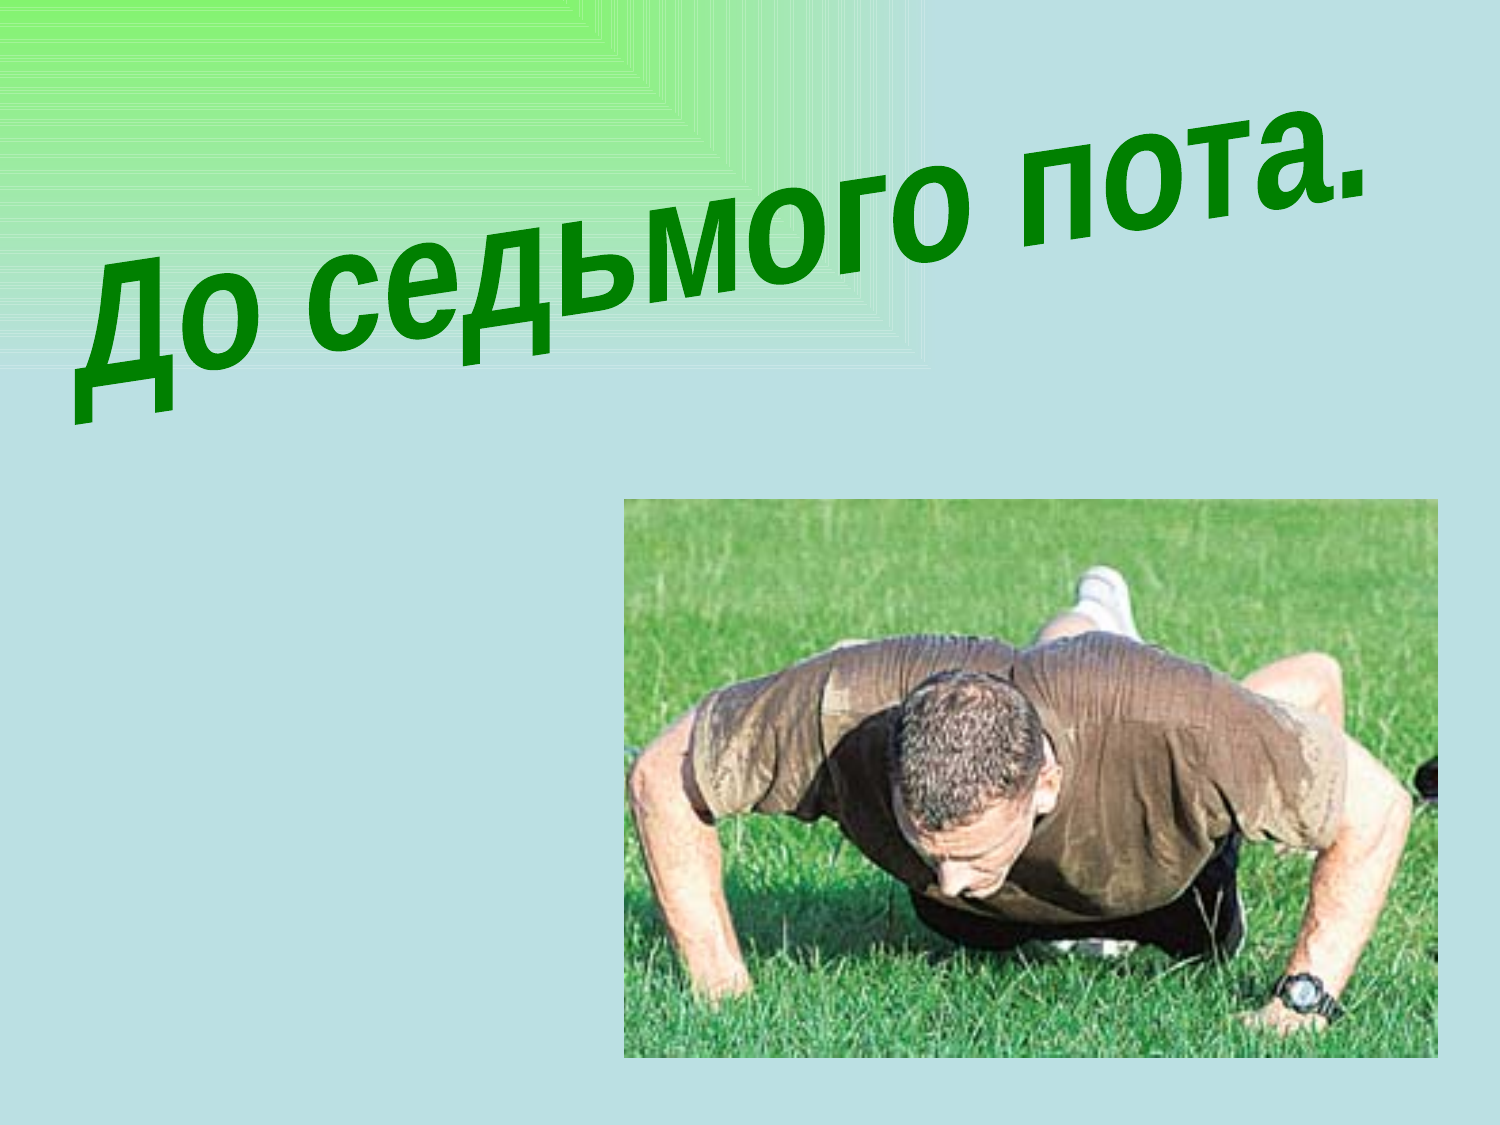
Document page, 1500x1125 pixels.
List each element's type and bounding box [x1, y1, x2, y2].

list [624, 499, 1438, 1058]
